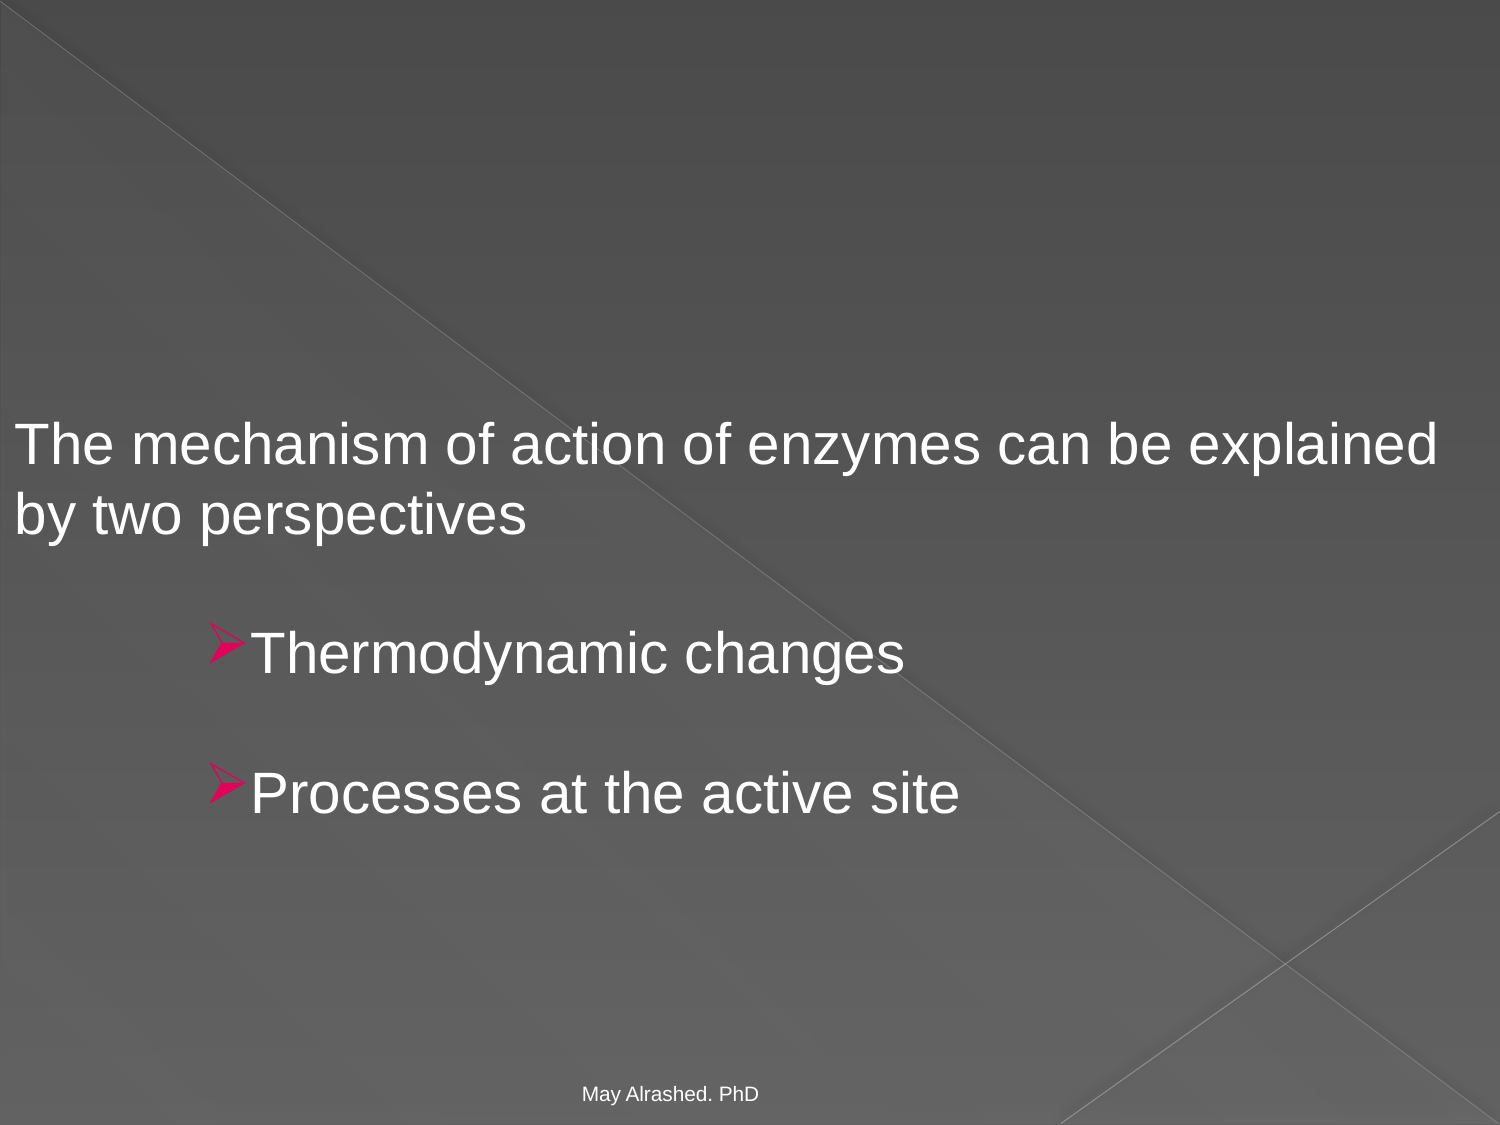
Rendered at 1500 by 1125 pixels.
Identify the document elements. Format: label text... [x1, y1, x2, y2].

footer May Alrashed. PhD [75, 1063, 774, 1113]
text_box The mechanism of action of enzymes can be explained by two perspectives Thermodynamic changes Processes at the active site [0, 398, 1500, 833]
